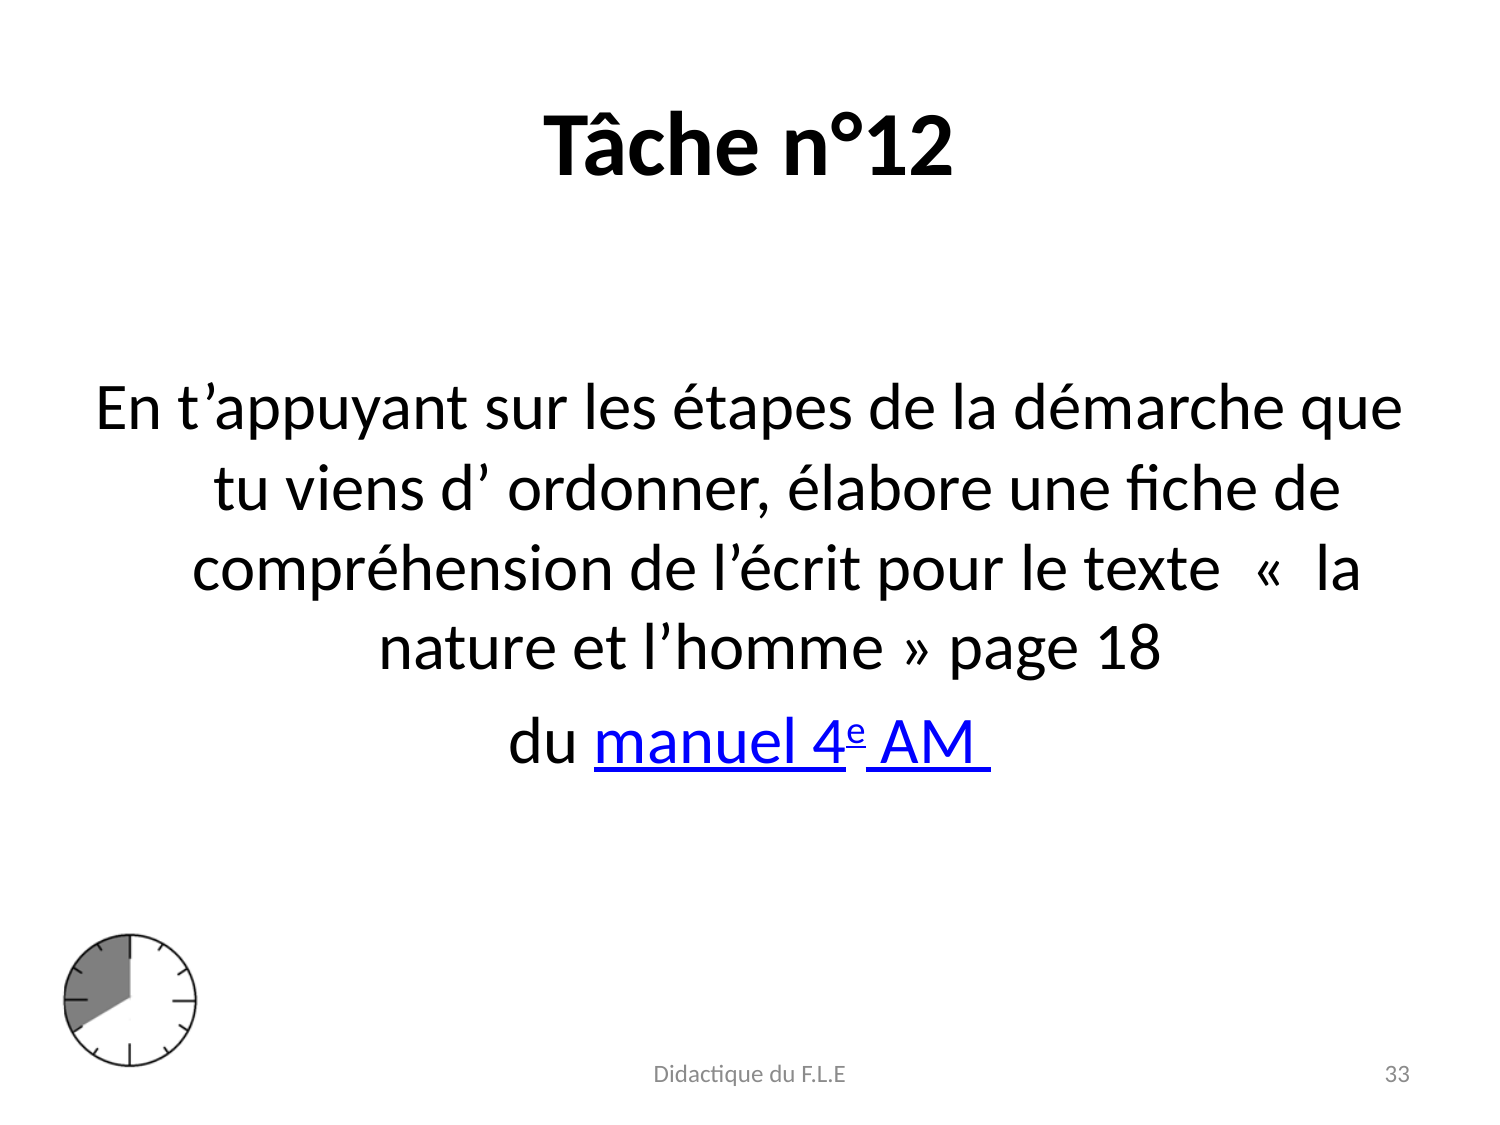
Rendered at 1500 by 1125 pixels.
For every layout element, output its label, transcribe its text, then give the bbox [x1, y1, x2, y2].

footer Didactique du F.L.E [512, 1042, 988, 1103]
list En t’appuyant sur les étapes de la démarche que tu viens d’ ordonner, élabore une fiche de compréhension de l’écrit pour le texte « la nature et l’homme » page 18 du manuel 4e AM [75, 262, 1425, 1005]
picture [58, 925, 209, 1076]
title Tâche n°12 [75, 45, 1425, 233]
slide_number 33 [1074, 1042, 1425, 1103]
